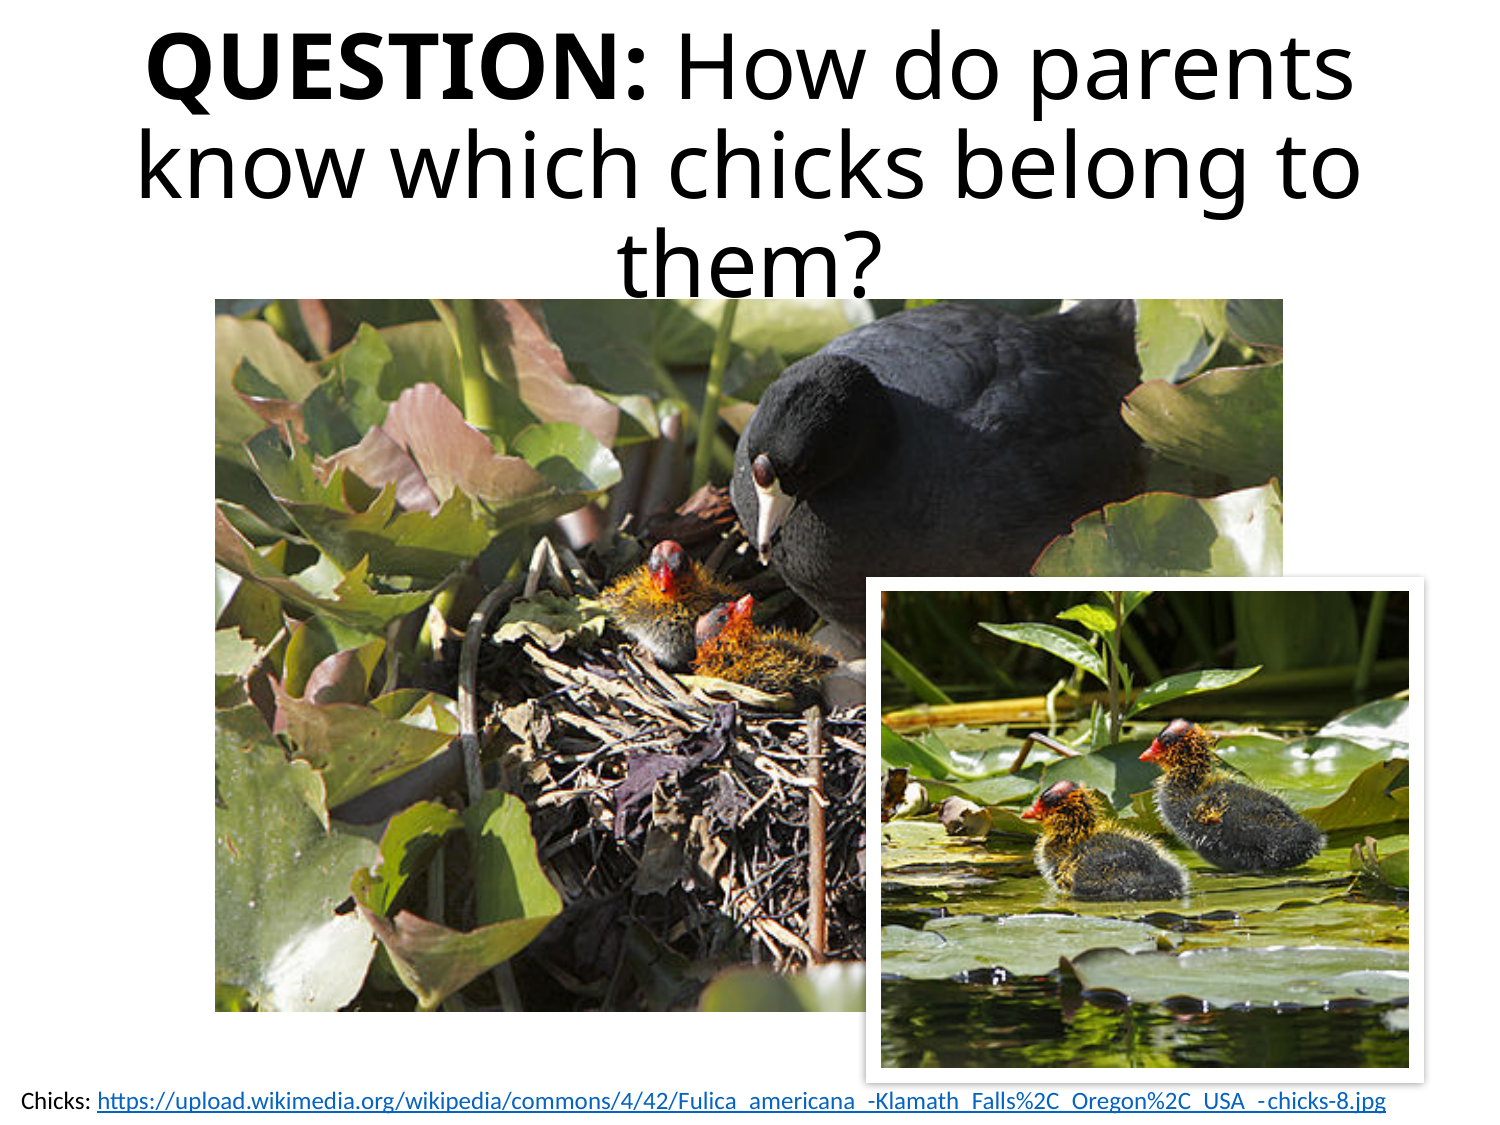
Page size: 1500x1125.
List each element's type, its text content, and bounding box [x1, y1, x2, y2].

picture [880, 591, 1410, 1069]
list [215, 299, 1283, 1012]
title QUESTION: How do parents know which chicks belong to them? [103, 59, 1397, 278]
text_box Chicks: https://upload.wikimedia.org/wikipedia/commons/4/42/Fulica_americana_-Klamath_Falls%2C_Oregon%2C_USA_-chicks-8.jpg [6, 1076, 1402, 1122]
